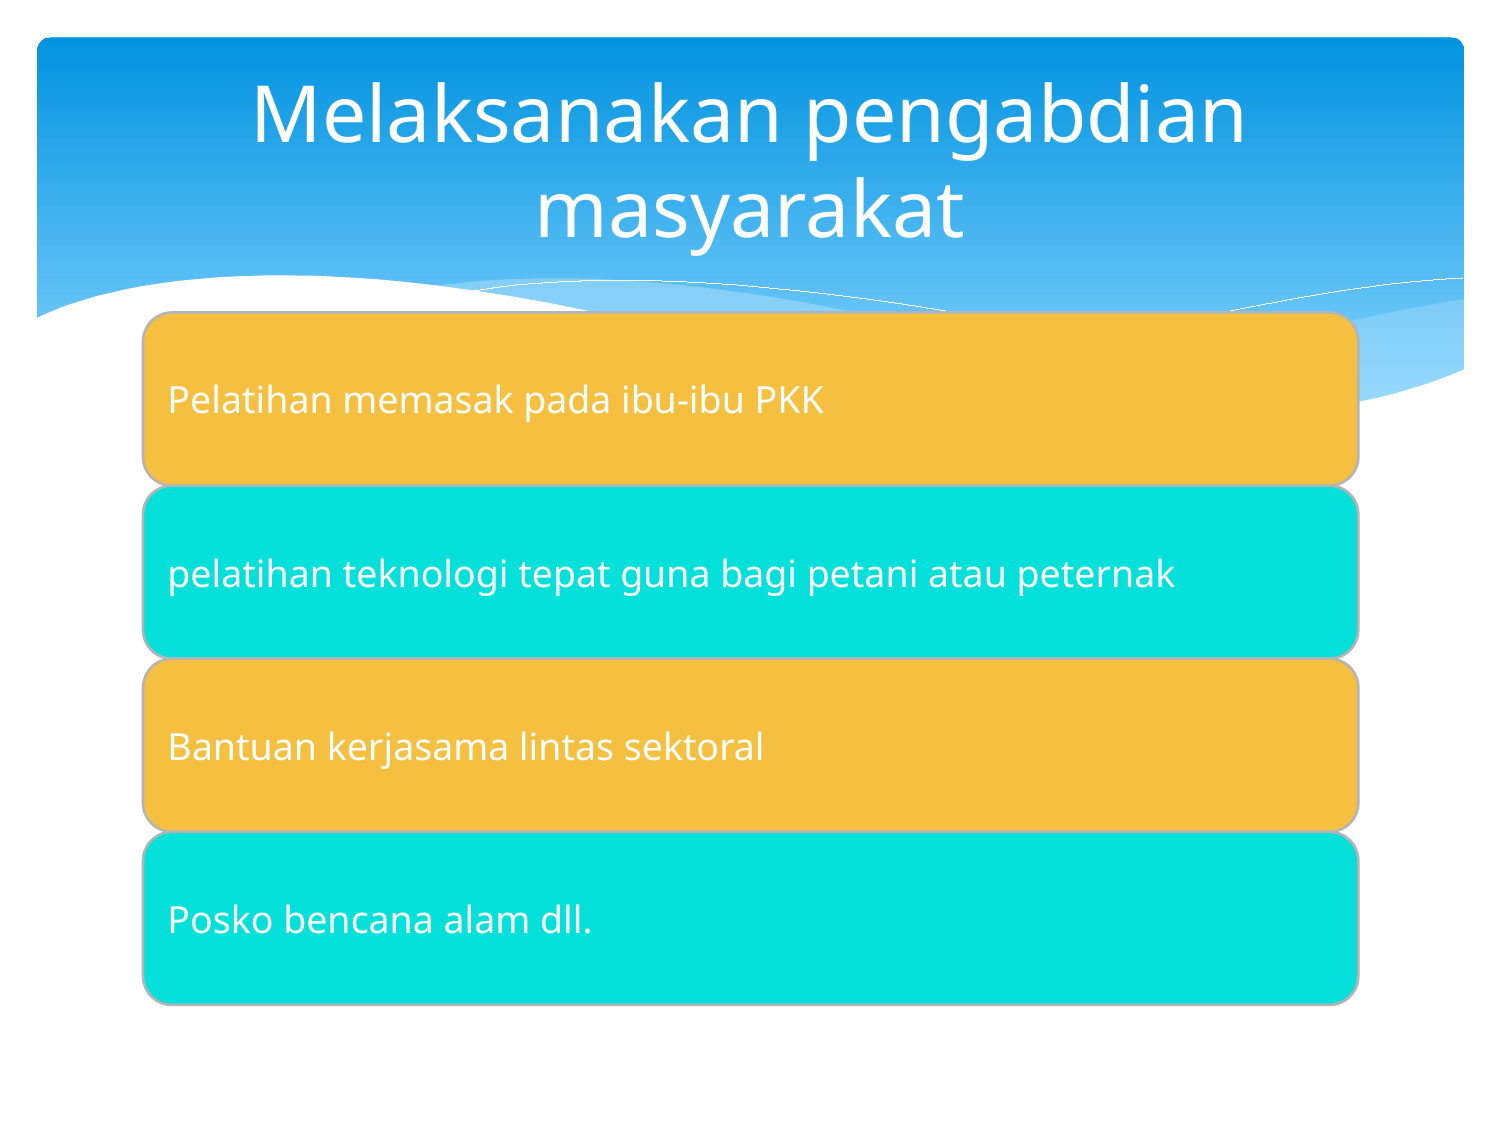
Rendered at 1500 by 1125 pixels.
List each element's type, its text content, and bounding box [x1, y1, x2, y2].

title Melaksanakan pengabdian masyarakat [75, 55, 1425, 261]
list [142, 312, 1359, 1006]
